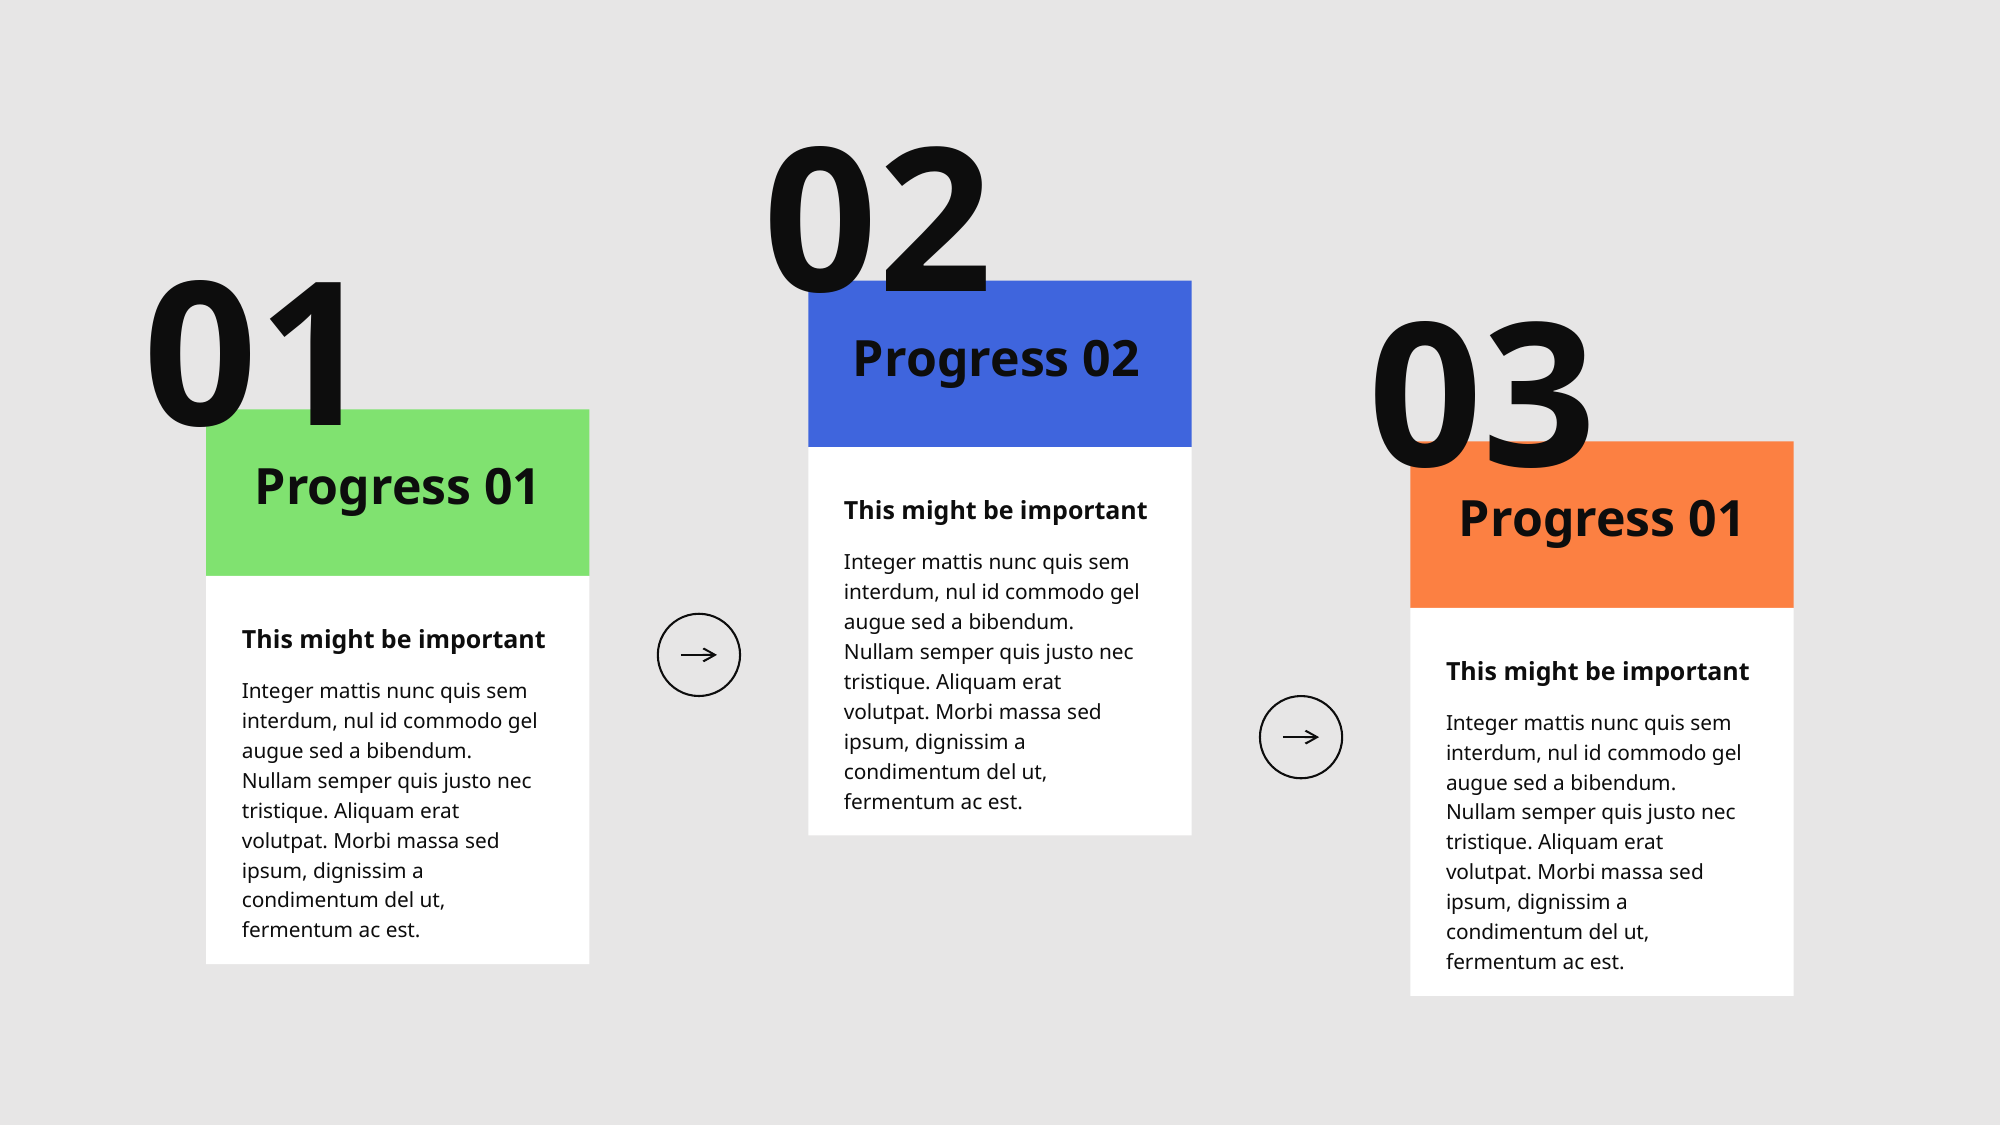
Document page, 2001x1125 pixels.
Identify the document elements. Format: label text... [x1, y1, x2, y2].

list This might be important [828, 490, 1171, 536]
list Integer mattis nunc quis sem interdum, nul id commodo gel augue sed a bibendum. Nullam semper quis justo nec tristique. Aliquam erat volutpat. Morbi massa sed ipsum, dignissim a condimentum del ut, fermentum ac est. [828, 536, 1161, 792]
text_box [205, 575, 591, 965]
text_box [205, 408, 591, 575]
list Progress 01 [233, 454, 563, 531]
list Integer mattis nunc quis sem interdum, nul id commodo gel augue sed a bibendum. Nullam semper quis justo nec tristique. Aliquam erat volutpat. Morbi massa sed ipsum, dignissim a condimentum del ut, fermentum ac est. [226, 665, 559, 921]
list This might be important [1431, 651, 1773, 697]
list 03 [1324, 286, 1641, 545]
list 02 [720, 111, 1037, 370]
text_box [807, 280, 1193, 446]
list Progress 01 [1438, 485, 1767, 563]
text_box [1259, 695, 1343, 779]
text_box [1409, 607, 1795, 997]
text_box [1409, 440, 1795, 607]
list Progress 02 [831, 325, 1161, 402]
list 01 [100, 244, 417, 503]
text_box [657, 613, 741, 696]
list This might be important [226, 619, 569, 665]
list Integer mattis nunc quis sem interdum, nul id commodo gel augue sed a bibendum. Nullam semper quis justo nec tristique. Aliquam erat volutpat. Morbi massa sed ipsum, dignissim a condimentum del ut, fermentum ac est. [1431, 697, 1763, 952]
text_box [807, 446, 1193, 836]
